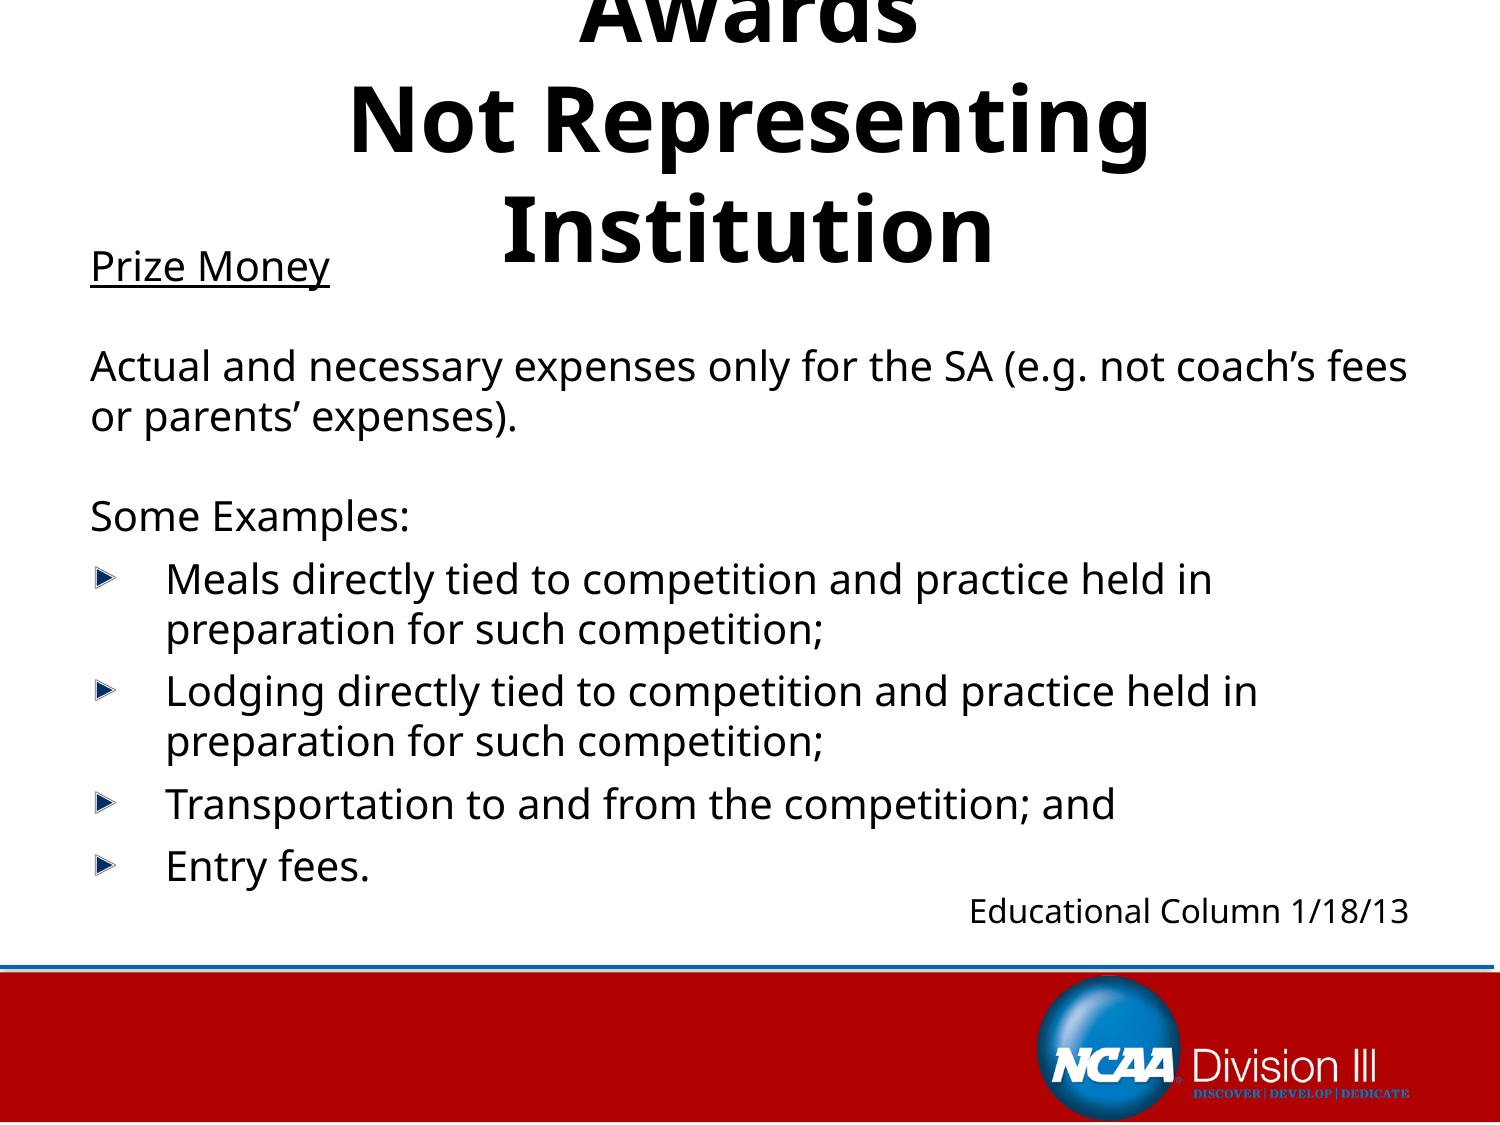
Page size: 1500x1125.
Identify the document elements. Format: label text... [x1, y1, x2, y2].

list Prize Money Actual and necessary expenses only for the SA (e.g. not coach’s fees or parents’ expenses). Some Examples: Meals directly tied to competition and practice held in preparation for such competition; Lodging directly tied to competition and practice held in preparation for such competition; Transportation to and from the competition; and Entry fees. Educational Column 1/18/13 [75, 232, 1425, 965]
picture [90, 850, 120, 880]
picture [90, 787, 120, 818]
title Awards Not Representing Institution [75, 0, 1425, 232]
picture [90, 562, 120, 593]
picture [90, 675, 120, 705]
picture [1021, 965, 1423, 1125]
